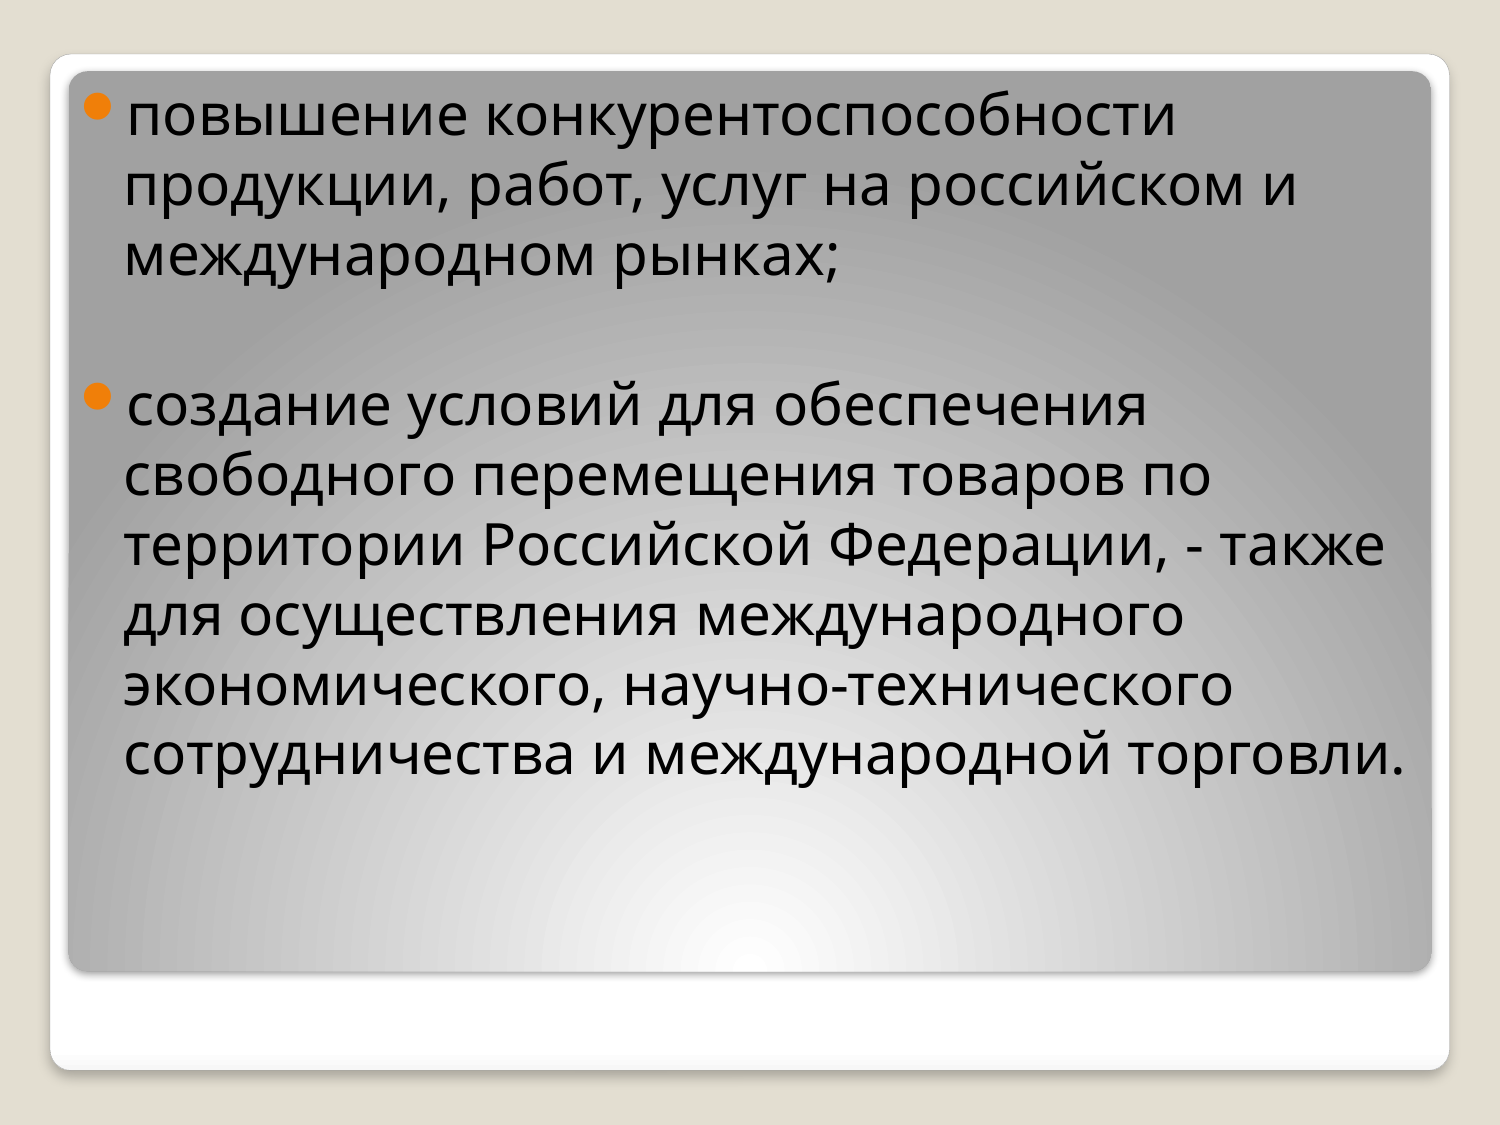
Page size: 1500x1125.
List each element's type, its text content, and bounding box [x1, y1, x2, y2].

list повышение конкурентоспособности продукции, работ, услуг на российском и международном рынках; создание условий для обеспечения свободного перемещения товаров по территории Российской Федерации, - также для осуществления международного экономического, научно-технического сотрудничества и международной торговли. [50, 62, 1425, 1026]
